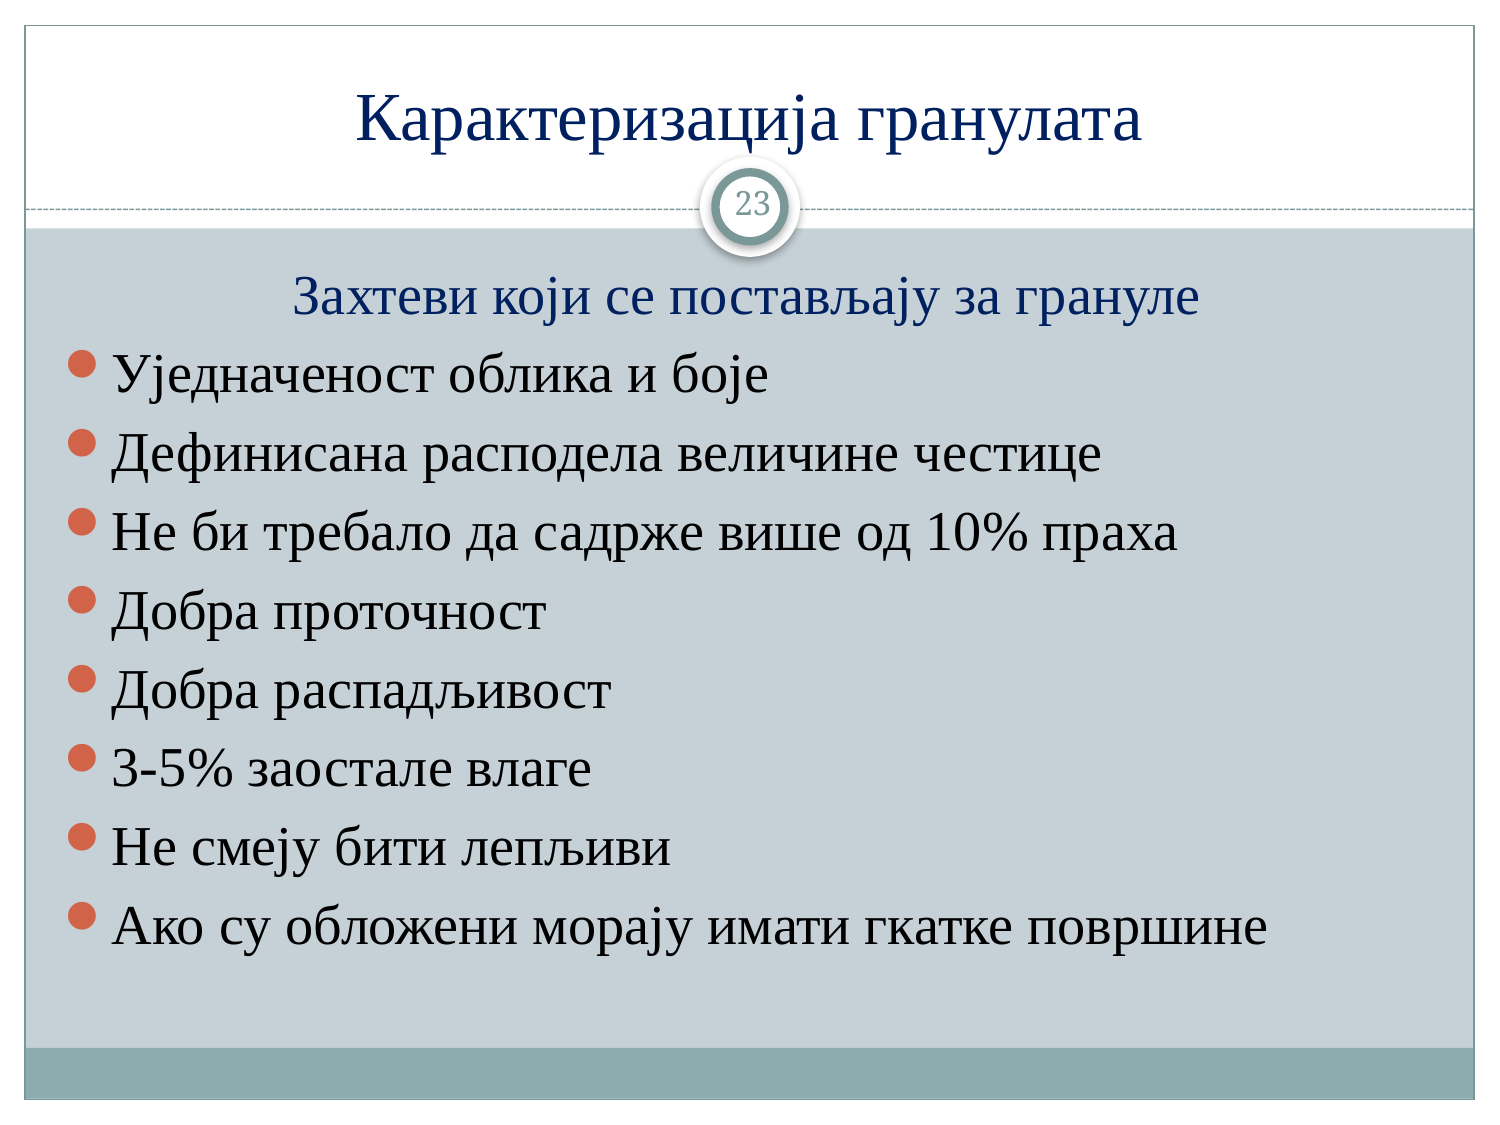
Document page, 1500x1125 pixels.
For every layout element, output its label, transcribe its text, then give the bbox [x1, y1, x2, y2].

slide_number 23 [715, 168, 791, 241]
list Захтеви који се постављају за грануле Уједначеност облика и боје Дефинисана расподела величине честице Не би требало да садрже више од 10% праха Добра проточност Добра распадљивост 3-5% заостале влаге Не смеју бити лепљиви Ако су обложени морају имати гкатке површине [49, 250, 1445, 1001]
title Карактеризација гранулата [49, 37, 1450, 162]
